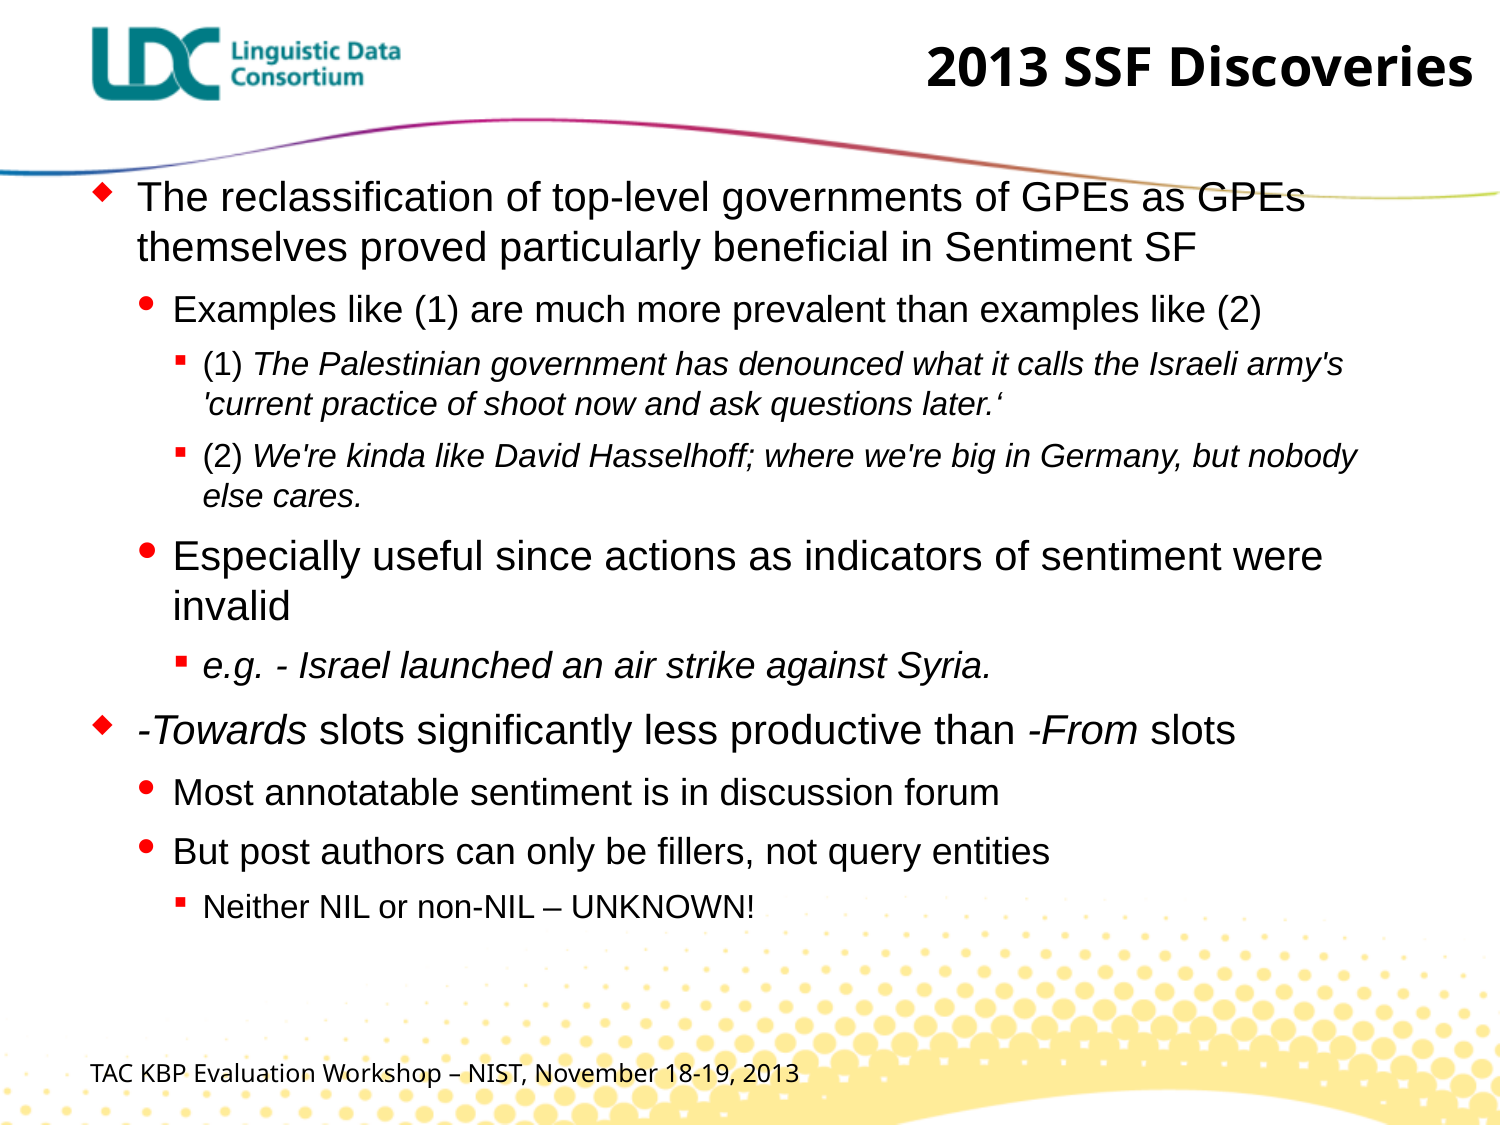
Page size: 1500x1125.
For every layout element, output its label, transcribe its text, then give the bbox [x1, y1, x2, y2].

footer TAC KBP Evaluation Workshop – NIST, November 18-19, 2013 [74, 1049, 1076, 1103]
title 2013 SSF Discoveries [425, 32, 1475, 163]
list The reclassification of top-level governments of GPEs as GPEs themselves proved particularly beneficial in Sentiment SF Examples like (1) are much more prevalent than examples like (2) (1) The Palestinian government has denounced what it calls the Israeli army's 'current practice of shoot now and ask questions later.‘ (2) We're kinda like David Hasselhoff; where we're big in Germany, but nobody else cares. Especially useful since actions as indicators of sentiment were invalid e.g. - Israel launched an air strike against Syria. -Towards slots significantly less productive than -From slots Most annotatable sentiment is in discussion forum But post authors can only be fillers, not query entities Neither NIL or non-NIL – UNKNOWN! [75, 162, 1425, 975]
picture [0, 0, 1500, 1125]
